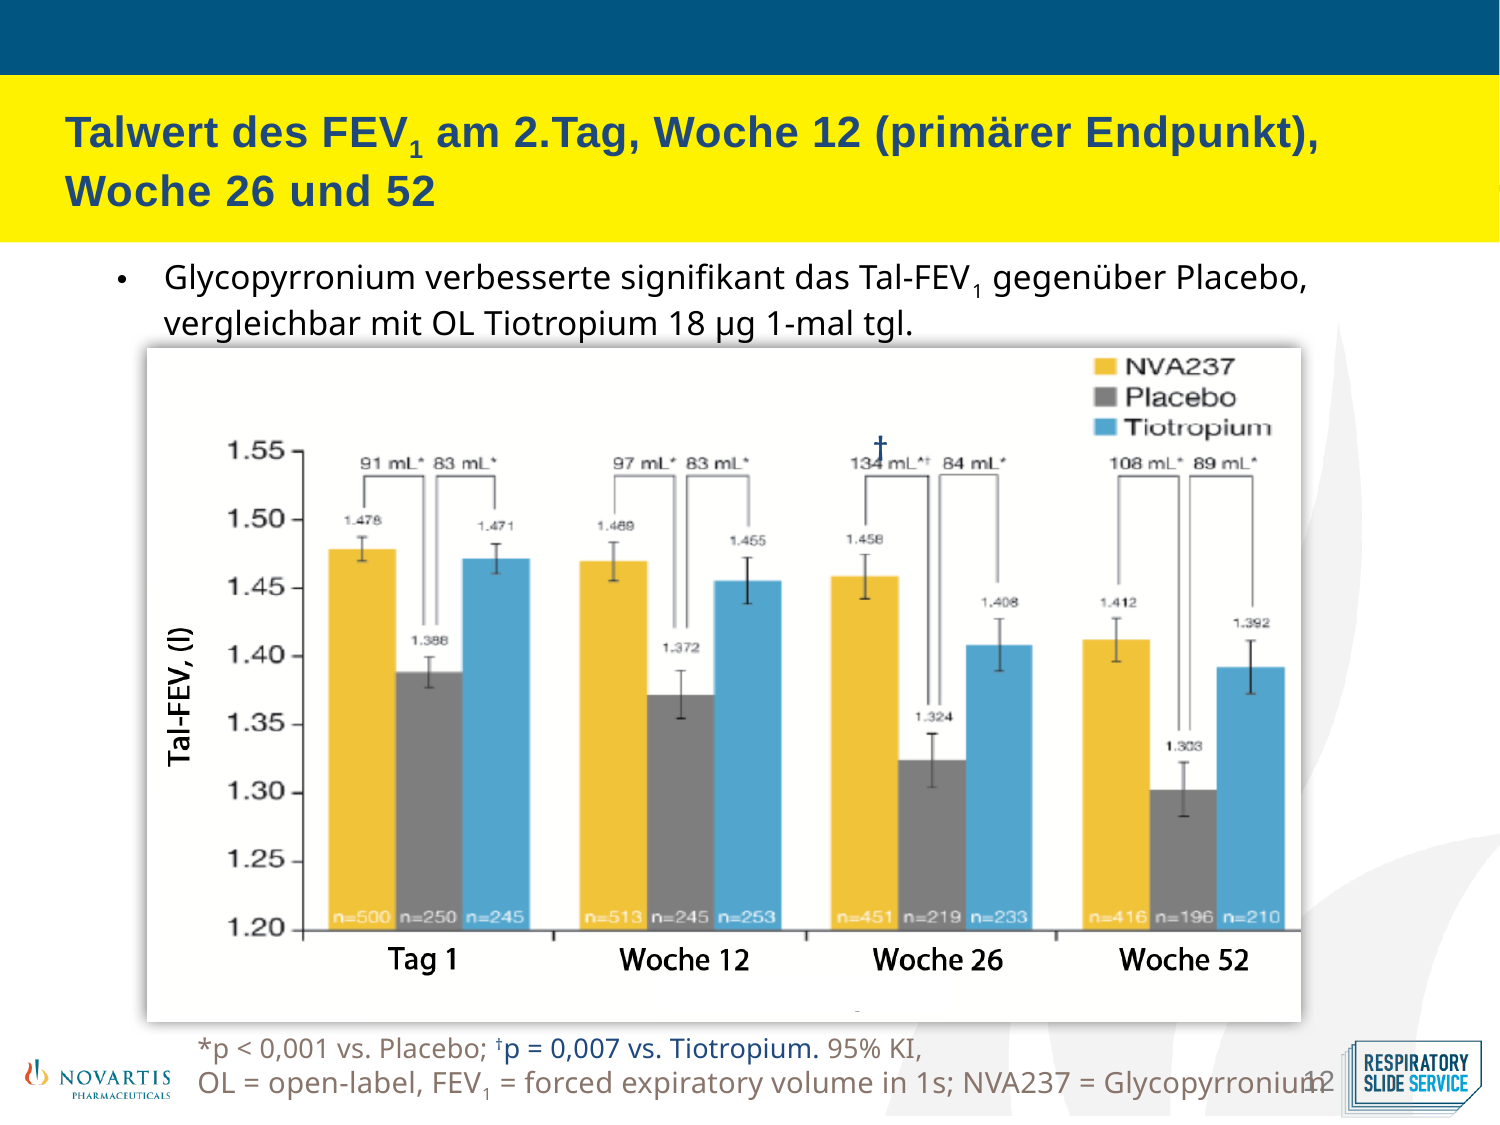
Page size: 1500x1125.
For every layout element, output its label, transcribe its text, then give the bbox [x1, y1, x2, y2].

picture [25, 1059, 170, 1099]
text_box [147, 348, 1301, 1022]
text_box Glycopyrronium verbesserte signifikant das Tal-FEV1 gegenüber Placebo, vergleichbar mit OL Tiotropium 18 µg 1-mal tgl. [116, 256, 1455, 362]
picture [1328, 1027, 1497, 1125]
text_box Talwert des FEV1 am 2.Tag, Woche 12 (primärer Endpunkt), Woche 26 und 52 [49, 95, 1375, 223]
text_box *p < 0,001 vs. Placebo; †p = 0,007 vs. Tiotropium. 95% KI, OL = open-label, FEV1 = forced expiratory volume in 1s; NVA237 = Glycopyrronium [182, 1024, 1462, 1112]
